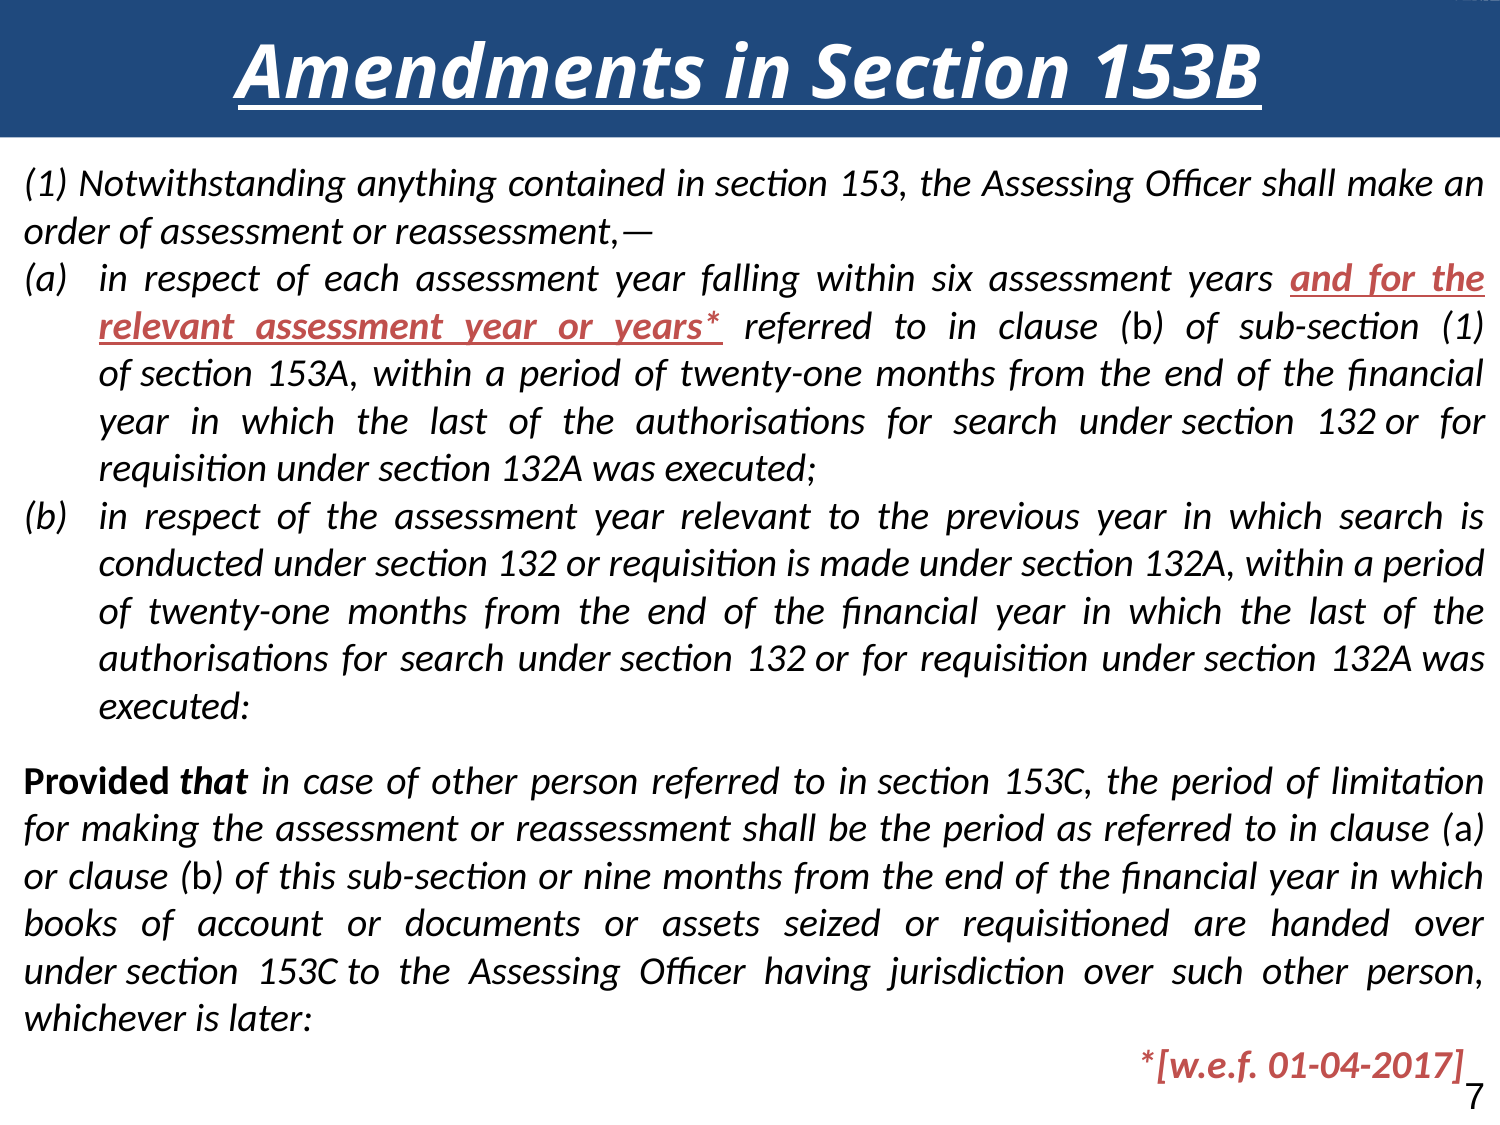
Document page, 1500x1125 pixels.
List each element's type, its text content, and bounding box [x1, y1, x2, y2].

slide_number 7 [1374, 1064, 1500, 1125]
text_box Amendments in Section 153B [0, 0, 1500, 138]
text_box (1) Notwithstanding anything contained in section 153, the Assessing Officer shall make an order of assessment or reassessment,— in respect of each assessment year falling within six assessment years and for the relevant assessment year or years* referred to in clause (b) of sub-section (1) of section 153A, within a period of twenty-one months from the end of the financial year in which the last of the authorisations for search under section 132 or for requisition under section 132A was executed; in respect of the assessment year relevant to the previous year in which search is conducted under section 132 or requisition is made under section 132A, within a period of twenty-one months from the end of the financial year in which the last of the authorisations for search under section 132 or for requisition under section 132A was executed: Provided that in case of other person referred to in section 153C, the period of limitation for making the assessment or reassessment shall be the period as referred to in clause (a) or clause (b) of this sub-section or nine months from the end of the financial year in which books of account or documents or assets seized or requisitioned are handed over under section 153C to the Assessing Officer having jurisdiction over such other person, whichever is later: *[w.e.f. 01-04-2017] [8, 149, 1500, 1095]
